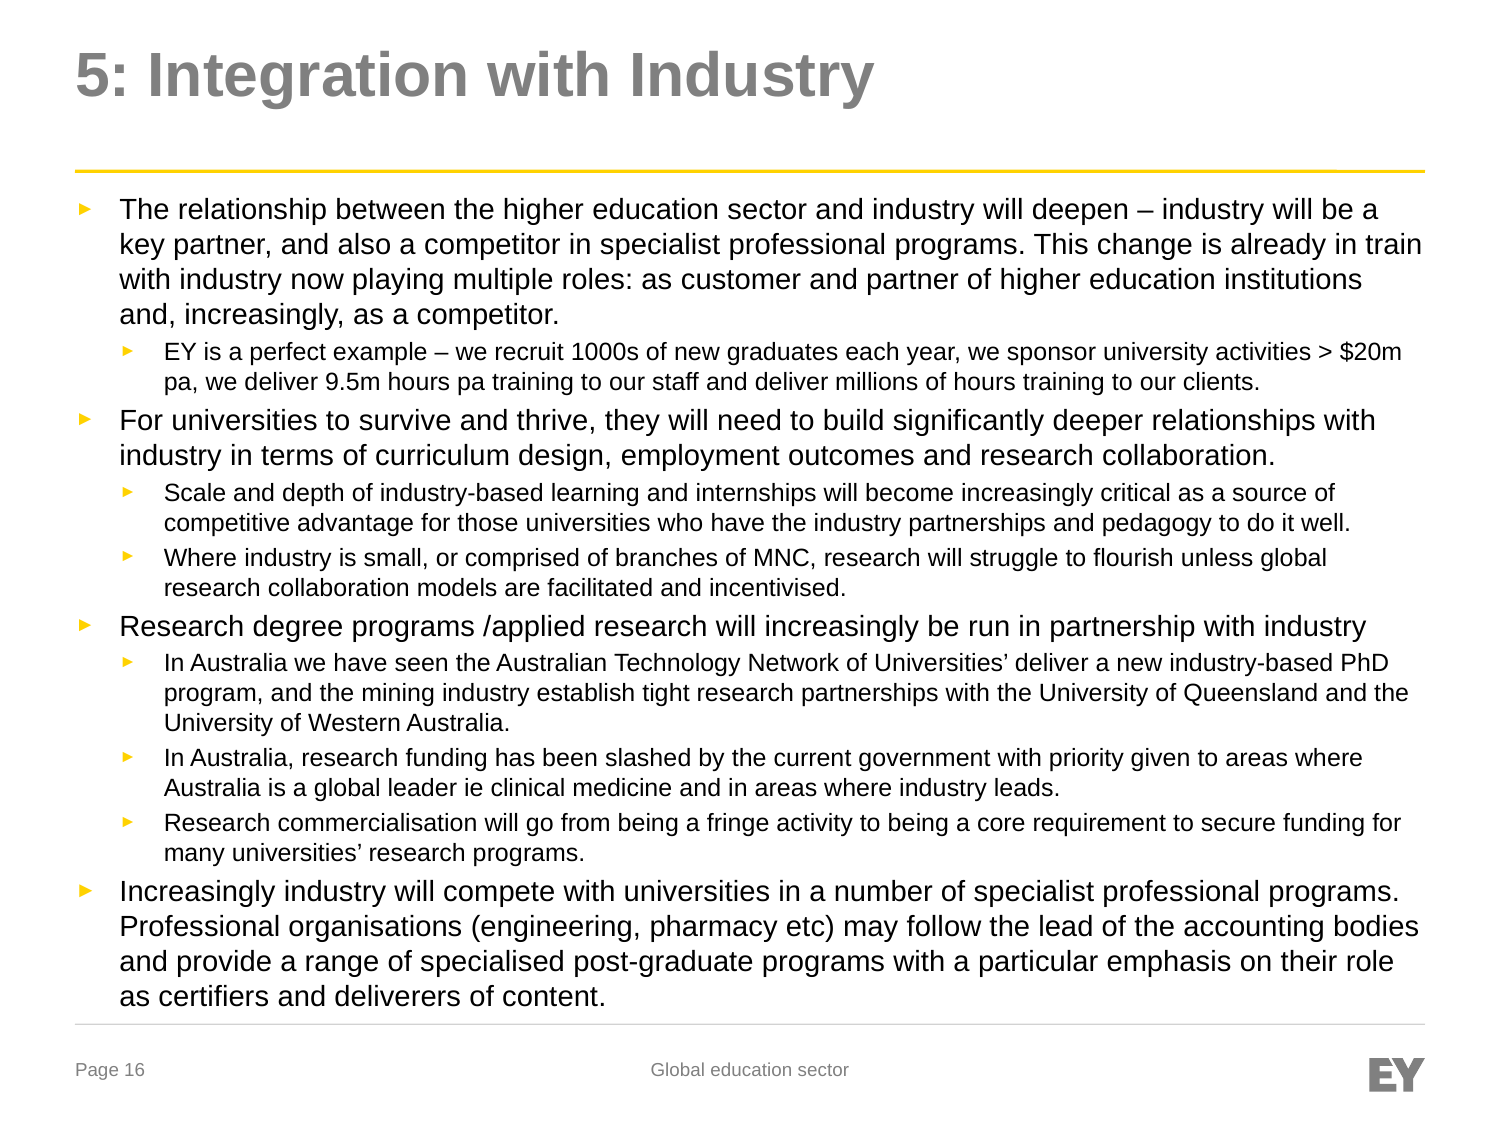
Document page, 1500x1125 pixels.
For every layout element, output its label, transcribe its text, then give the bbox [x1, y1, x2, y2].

title 5: Integration with Industry [75, 45, 1425, 170]
list The relationship between the higher education sector and industry will deepen – industry will be a key partner, and also a competitor in specialist professional programs. This change is already in train with industry now playing multiple roles: as customer and partner of higher education institutions and, increasingly, as a competitor. EY is a perfect example – we recruit 1000s of new graduates each year, we sponsor university activities > $20m pa, we deliver 9.5m hours pa training to our staff and deliver millions of hours training to our clients. For universities to survive and thrive, they will need to build significantly deeper relationships with industry in terms of curriculum design, employment outcomes and research collaboration. Scale and depth of industry-based learning and internships will become increasingly critical as a source of competitive advantage for those universities who have the industry partnerships and pedagogy to do it well. Where industry is small, or comprised of branches of MNC, research will struggle to flourish unless global research collaboration models are facilitated and incentivised. Research degree programs /applied research will increasingly be run in partnership with industry In Australia we have seen the Australian Technology Network of Universities’ deliver a new industry-based PhD program, and the mining industry establish tight research partnerships with the University of Queensland and the University of Western Australia. In Australia, research funding has been slashed by the current government with priority given to areas where Australia is a global leader ie clinical medicine and in areas where industry leads. Research commercialisation will go from being a fringe activity to being a core requirement to secure funding for many universities’ research programs. Increasingly industry will compete with universities in a number of specialist professional programs. Professional organisations (engineering, pharmacy etc) may follow the lead of the accounting bodies and provide a range of specialised post-graduate programs with a particular emphasis on their role as certifiers and deliverers of content. [75, 190, 1425, 1005]
